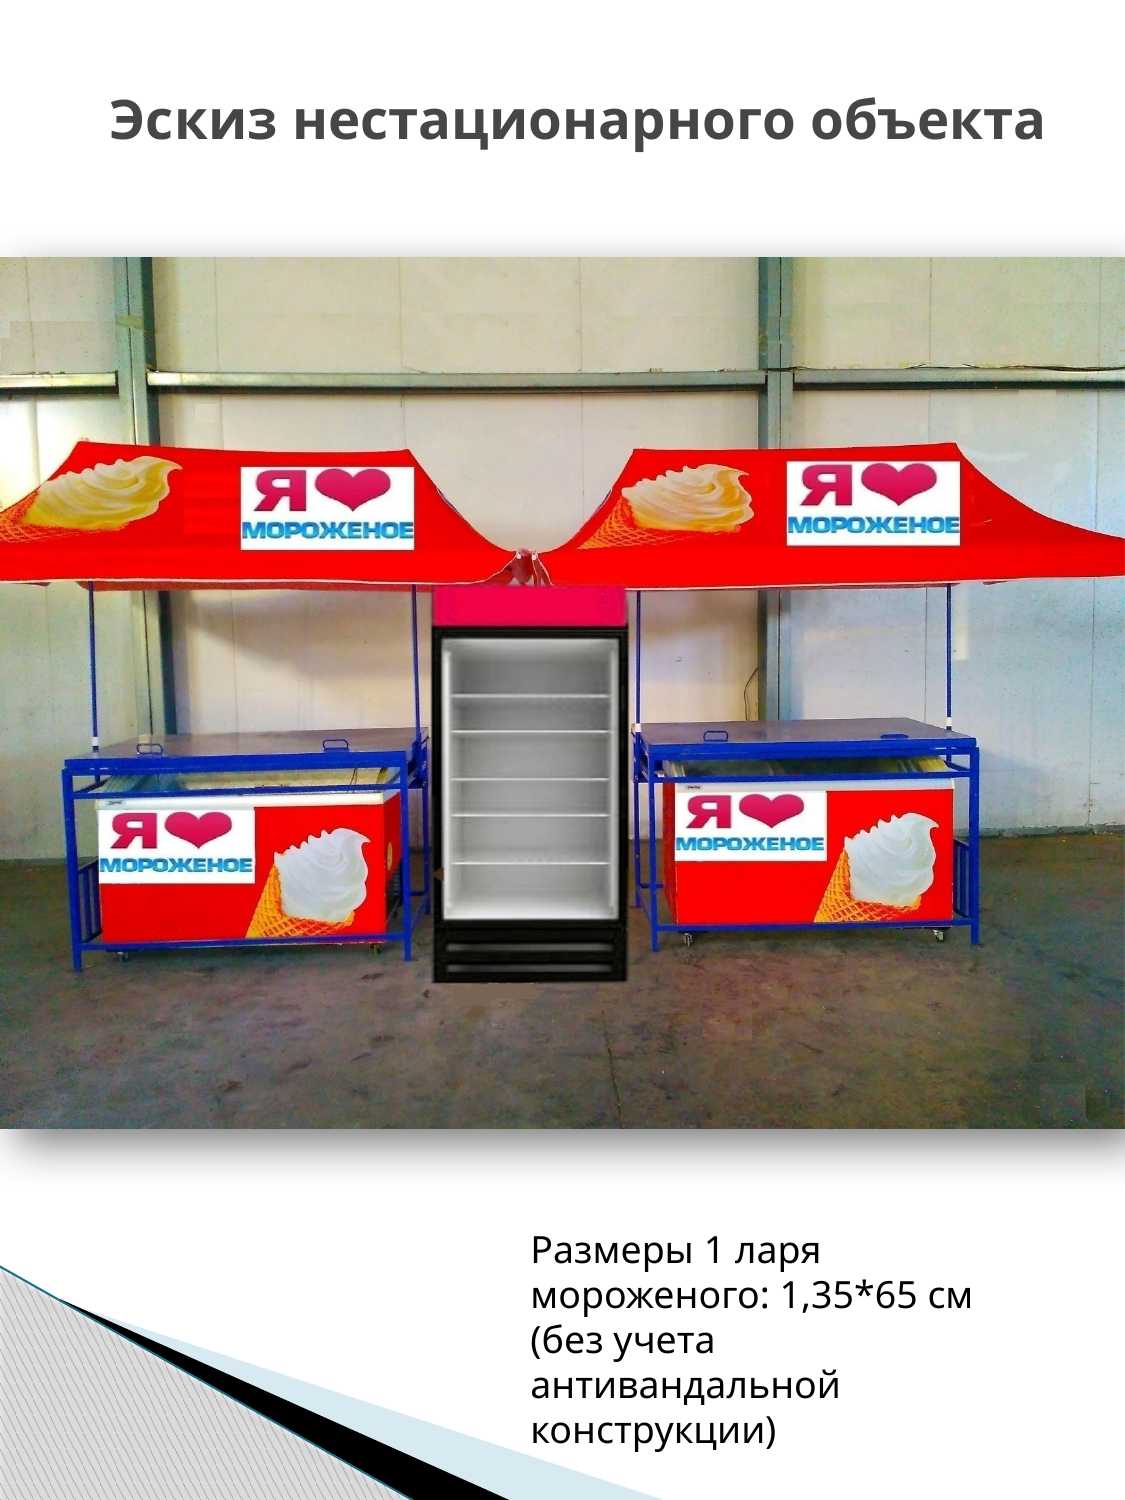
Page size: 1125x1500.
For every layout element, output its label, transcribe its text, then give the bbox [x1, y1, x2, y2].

text_box Размеры 1 ларя мороженого: 1,35*65 см (без учета антивандальной конструкции) [515, 1218, 1047, 1459]
title Эскиз нестационарного объекта [56, 60, 1102, 176]
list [0, 257, 1125, 1129]
